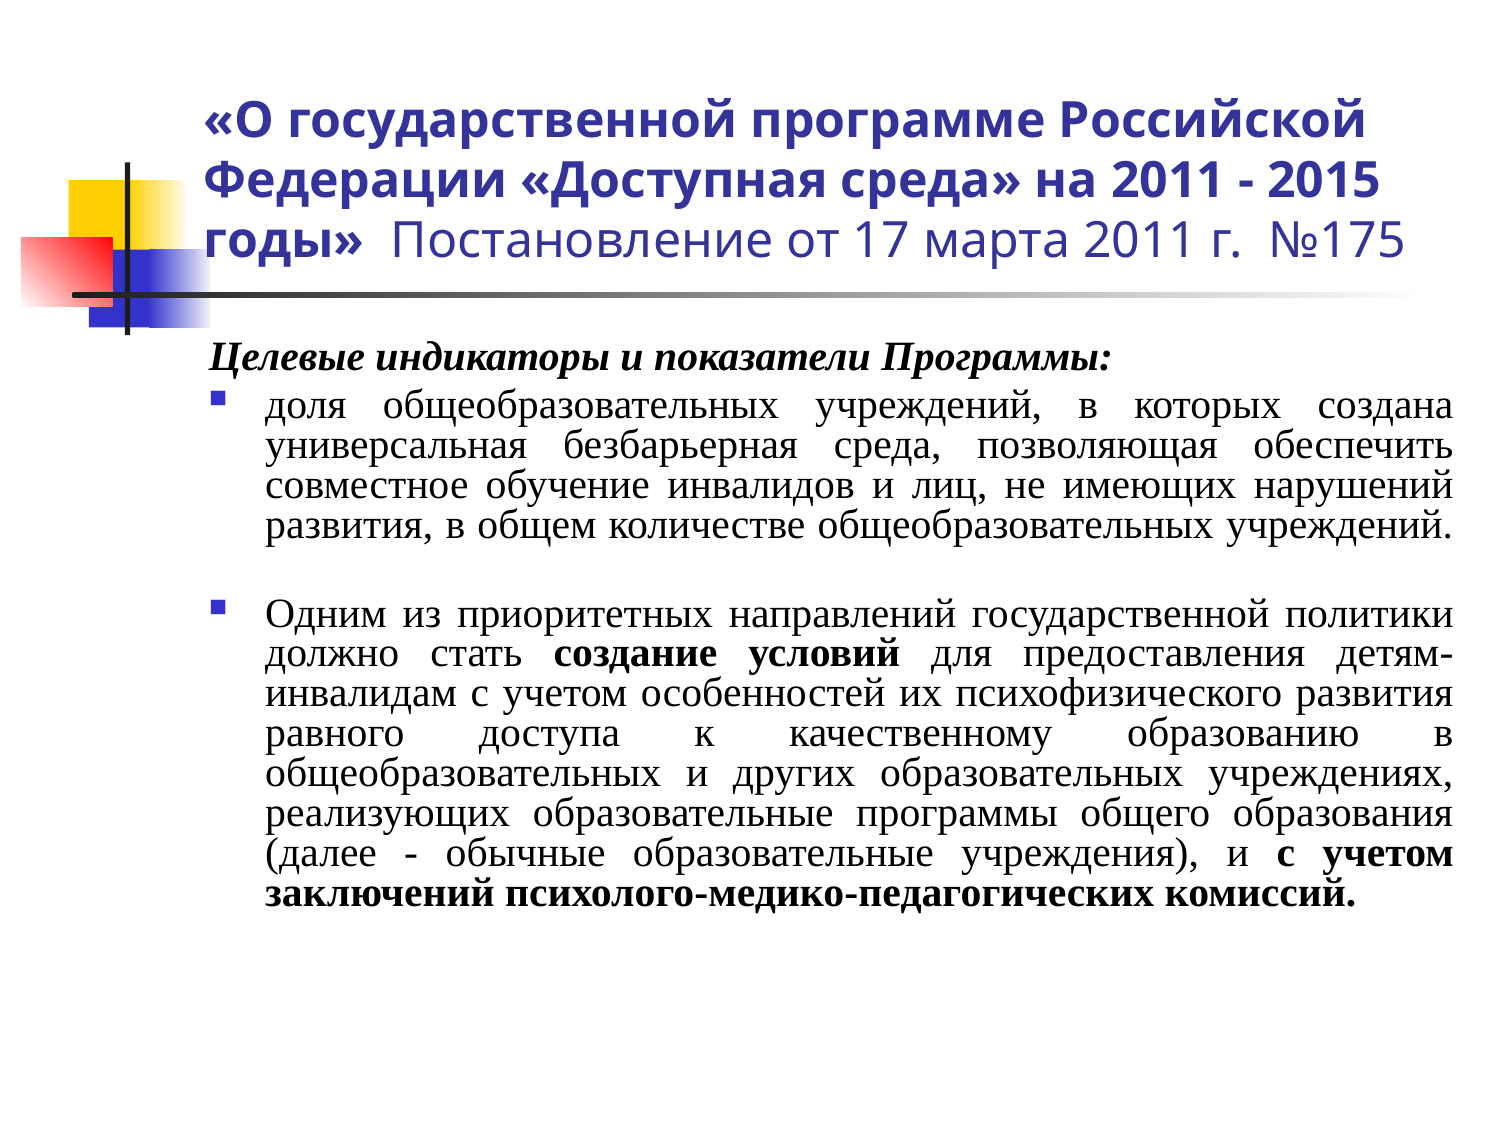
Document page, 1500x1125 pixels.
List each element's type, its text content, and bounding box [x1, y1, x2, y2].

title «О государственной программе Российской Федерации «Доступная среда» на 2011 - 2015 годы» Постановление от 17 марта 2011 г. №175 [188, 34, 1468, 276]
list Целевые индикаторы и показатели Программы: доля общеобразовательных учреждений, в которых создана универсальная безбарьерная среда, позволяющая обеспечить совместное обучение инвалидов и лиц, не имеющих нарушений развития, в общем количестве общеобразовательных учреждений. Одним из приоритетных направлений государственной политики должно стать создание условий для предоставления детям-инвалидам с учетом особенностей их психофизического развития равного доступа к качественному образованию в общеобразовательных и других образовательных учреждениях, реализующих образовательные программы общего образования (далее - обычные образовательные учреждения), и с учетом заключений психолого-медико-педагогических комиссий. [193, 330, 1470, 1007]
